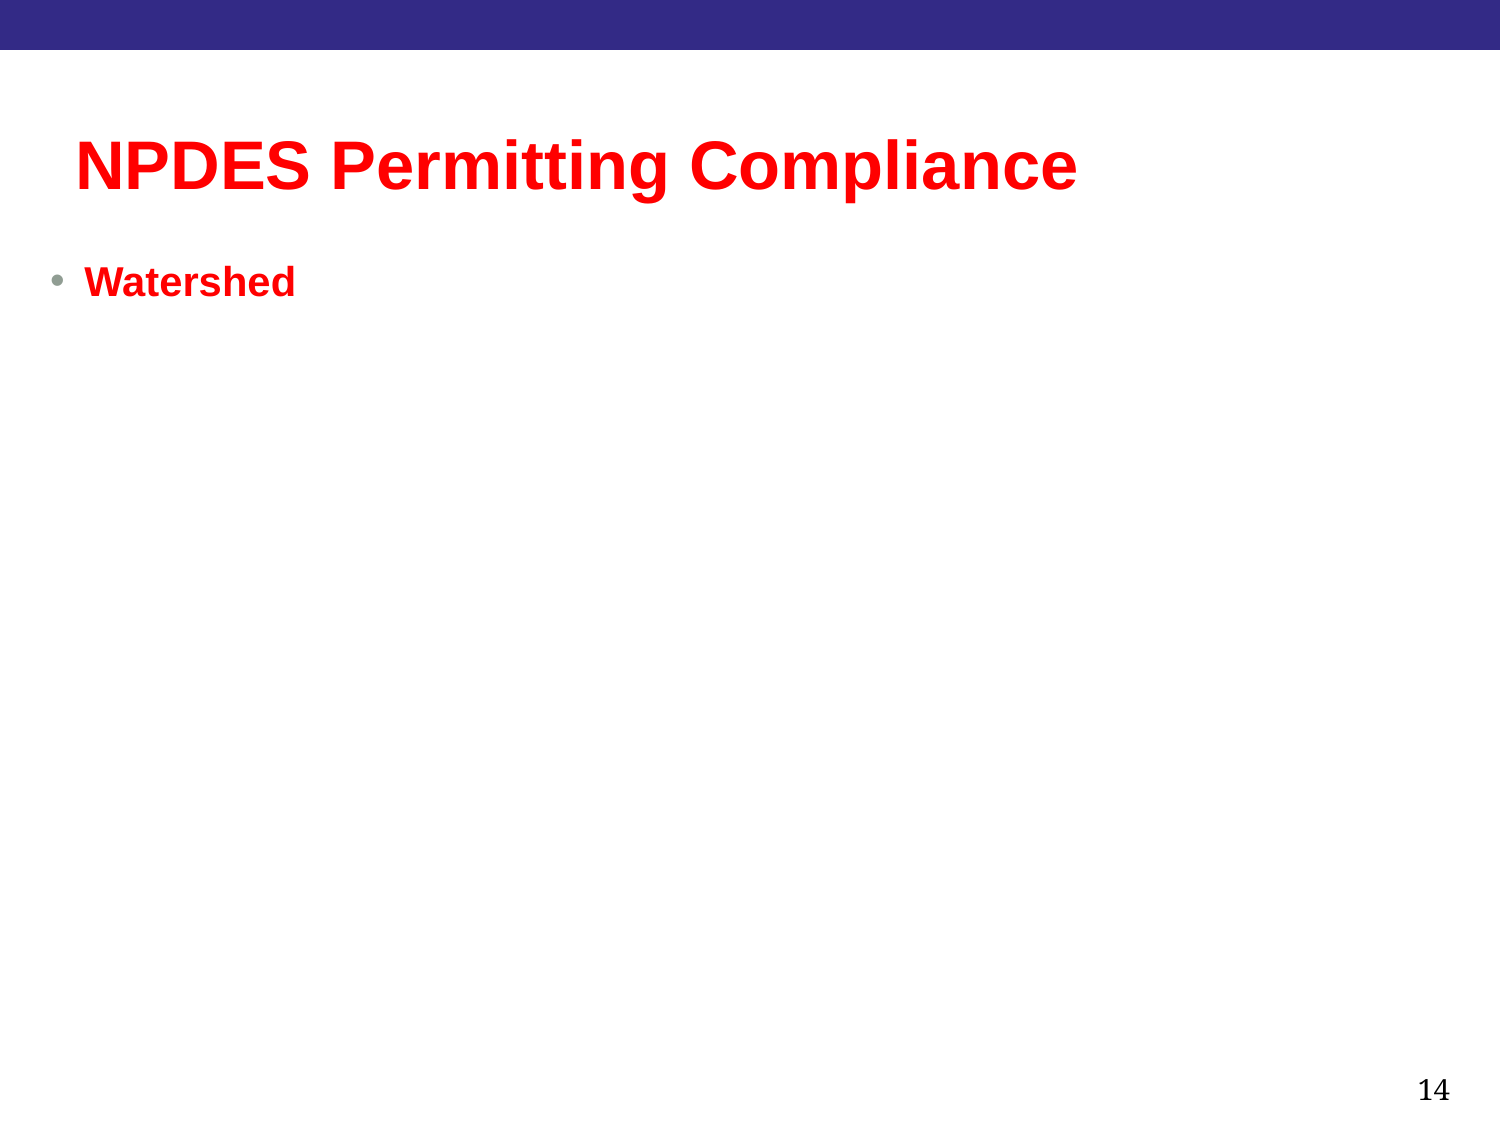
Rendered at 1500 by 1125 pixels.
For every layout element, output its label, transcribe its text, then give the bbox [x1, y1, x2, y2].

slide_number 14 [1387, 1072, 1450, 1110]
list Watershed [49, 262, 1451, 1051]
title NPDES Permitting Compliance [74, 112, 1351, 226]
